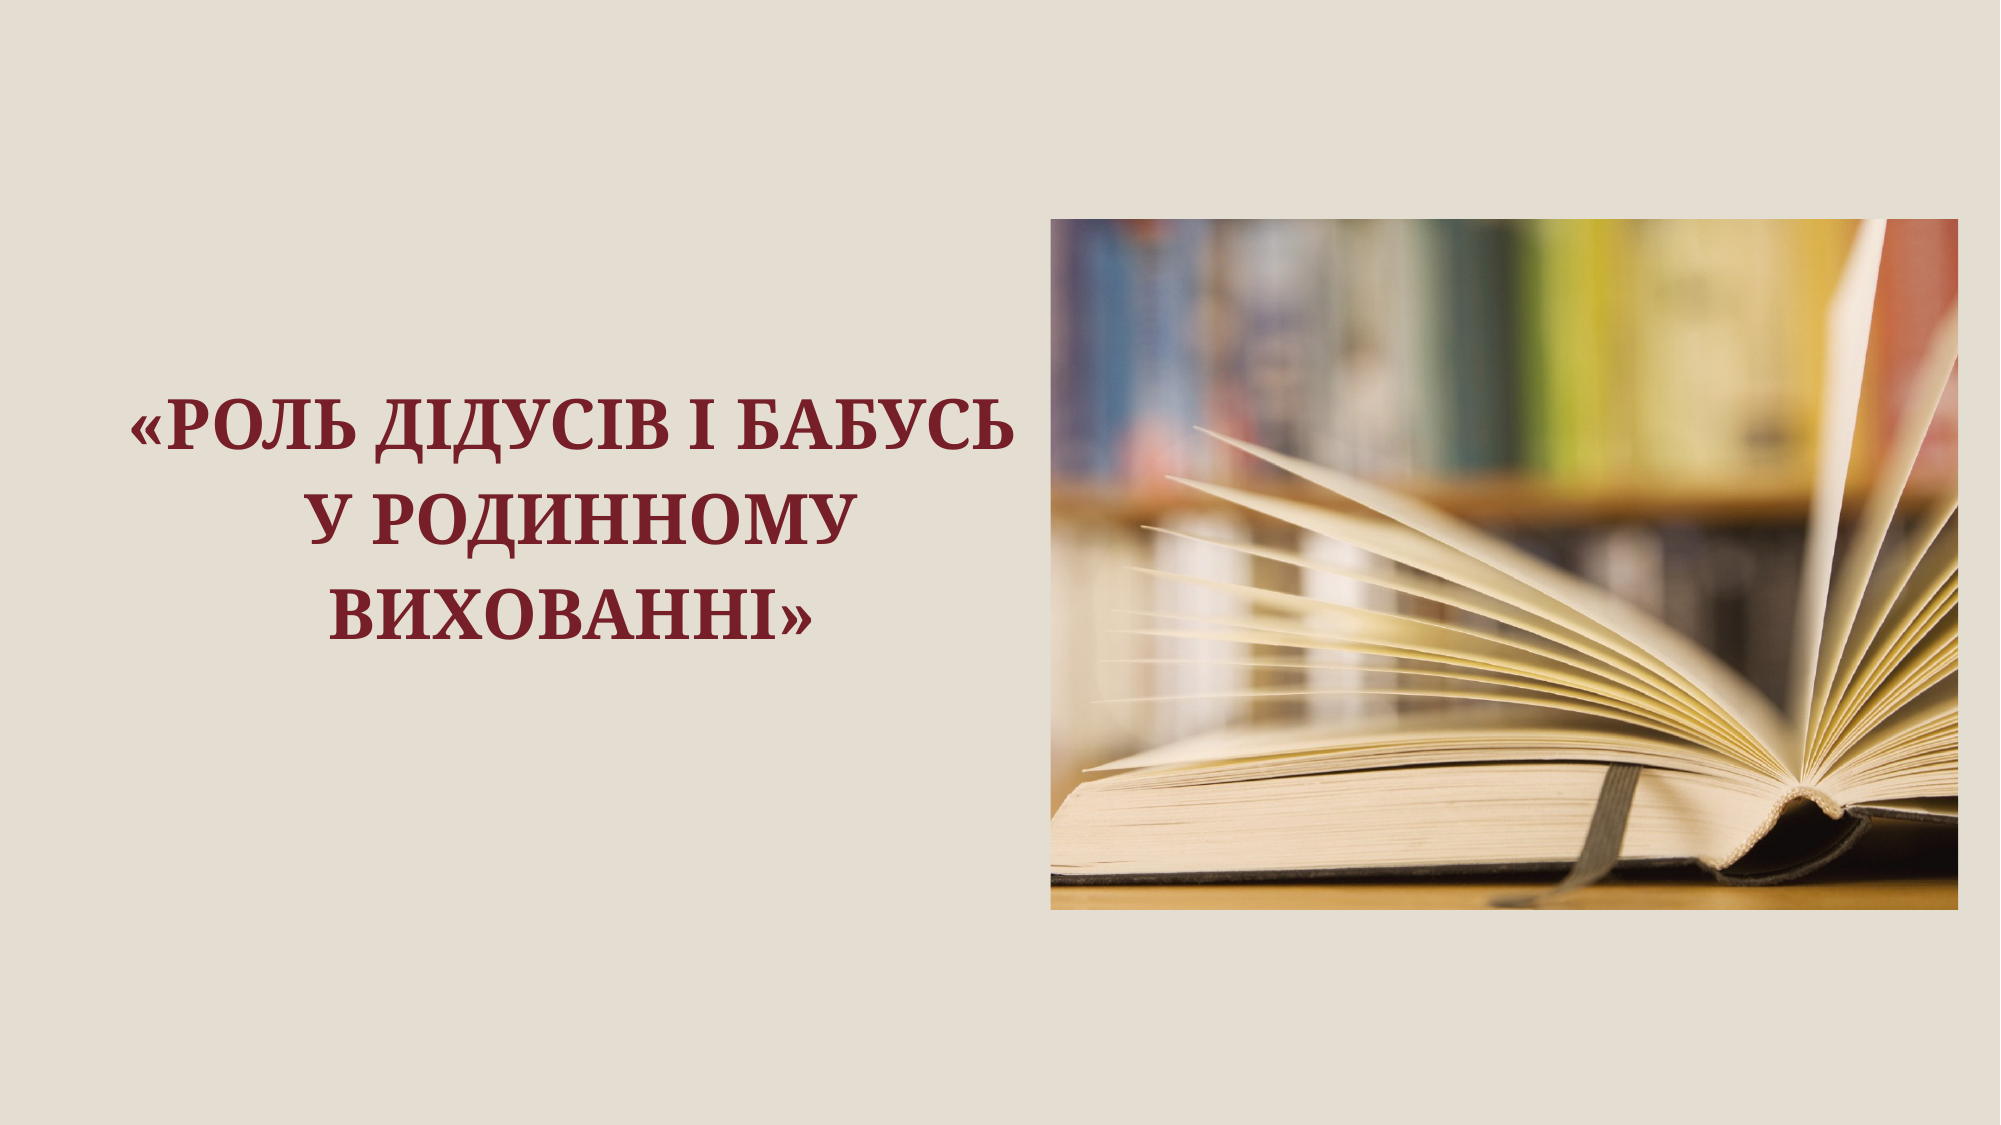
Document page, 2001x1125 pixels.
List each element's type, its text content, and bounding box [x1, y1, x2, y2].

picture [1050, 218, 1959, 910]
title «Роль дідусів і бабусь у родинному вихованні» [77, 364, 1043, 670]
